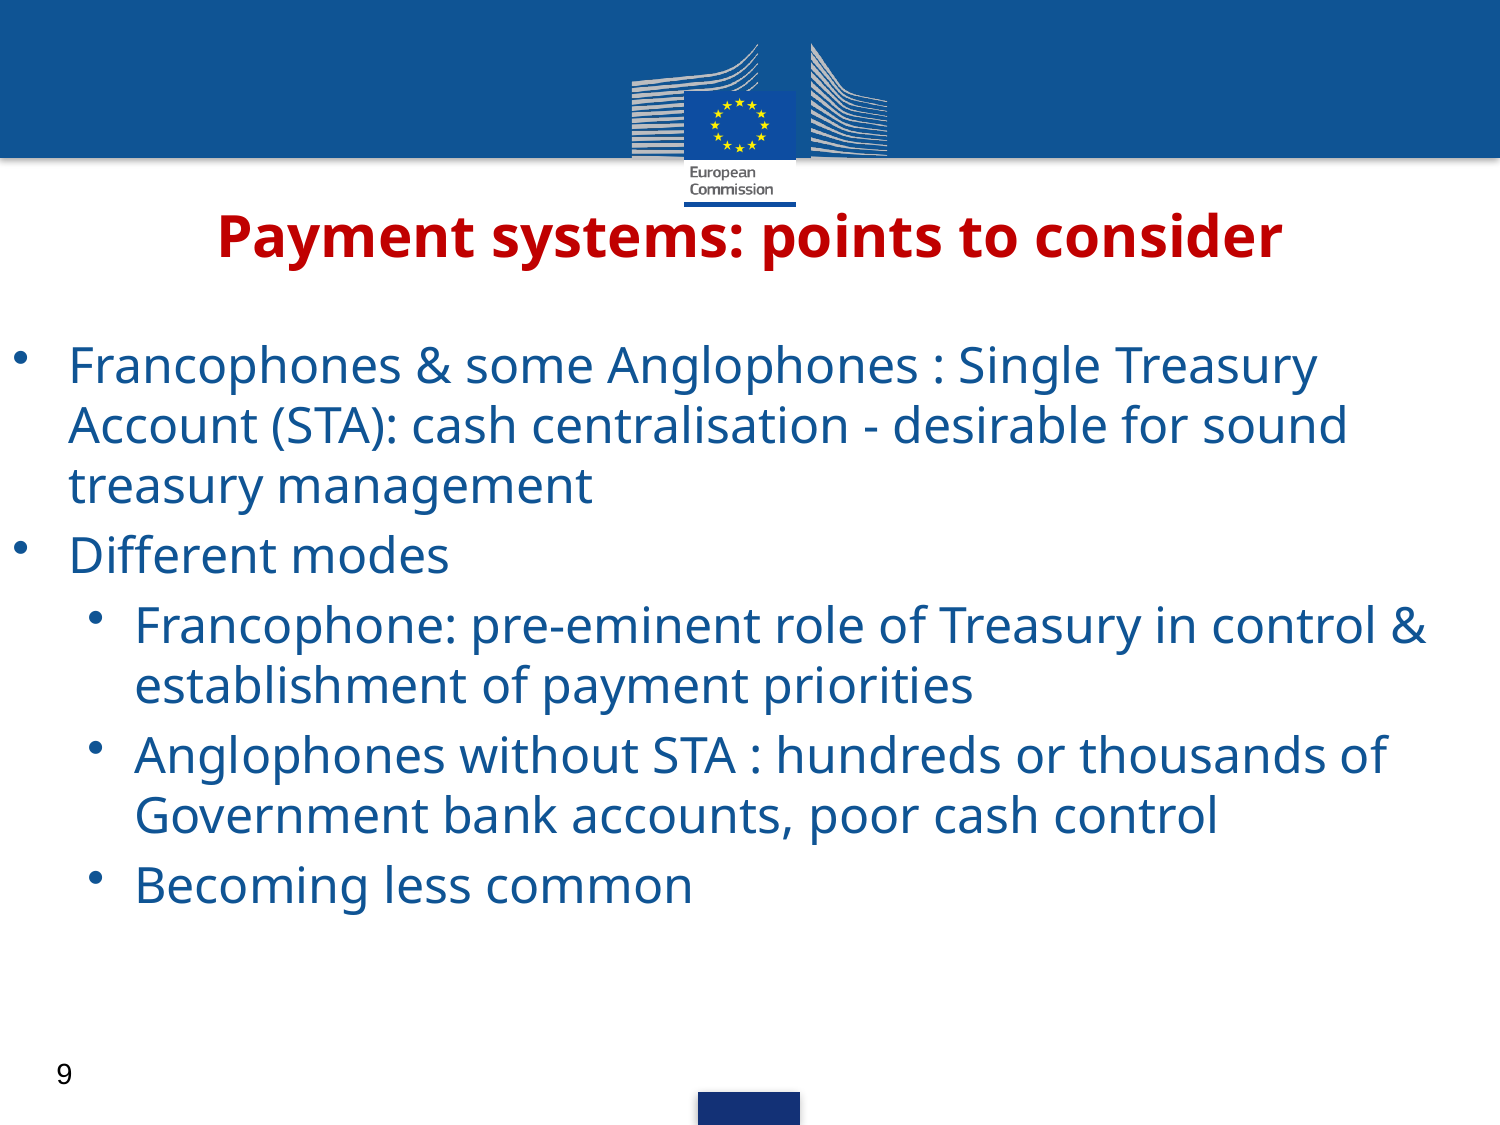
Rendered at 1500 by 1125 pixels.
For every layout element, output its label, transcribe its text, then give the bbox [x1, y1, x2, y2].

list Francophones & some Anglophones : Single Treasury Account (STA): cash centralisation - desirable for sound treasury management Different modes Francophone: pre-eminent role of Treasury in control & establishment of payment priorities Anglophones without STA : hundreds or thousands of Government bank accounts, poor cash control Becoming less common [0, 326, 1498, 1059]
slide_number 9 [41, 1019, 517, 1098]
title Payment systems: points to consider [0, 184, 1500, 284]
